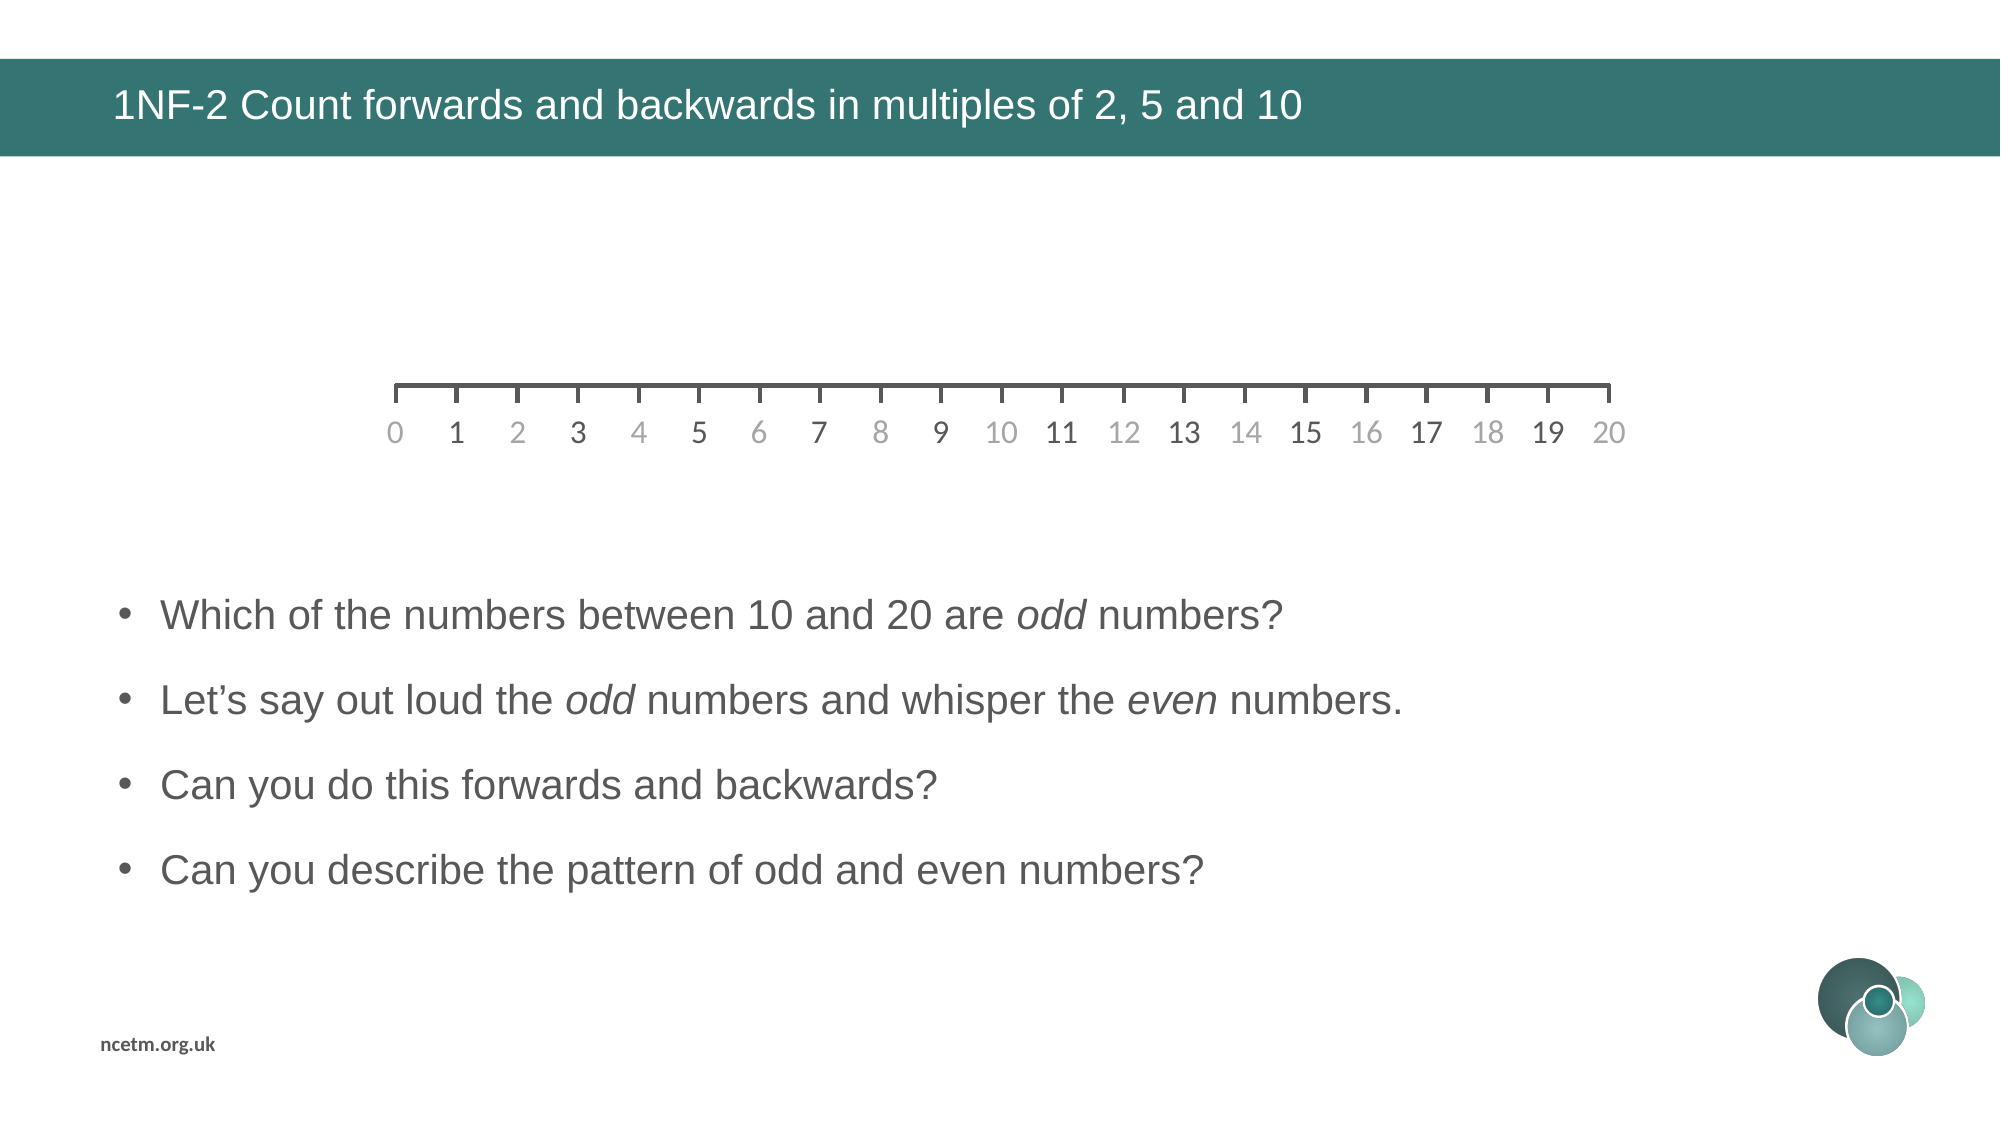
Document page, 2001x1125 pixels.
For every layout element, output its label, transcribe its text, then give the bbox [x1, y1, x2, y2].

picture [1818, 958, 1925, 1056]
text_box 18 [1463, 403, 1512, 458]
text_box 20 [1584, 403, 1709, 458]
text_box 11 [1025, 403, 1097, 458]
text_box 1 [433, 403, 478, 458]
text_box 8 [855, 403, 905, 458]
text_box 17 [1390, 403, 1463, 458]
text_box 19 [1512, 403, 1584, 458]
text_box 6 [736, 403, 783, 458]
text_box 5 [663, 403, 736, 458]
text_box 7 [783, 403, 855, 458]
text_box 15 [1269, 403, 1342, 458]
text_box 13 [1148, 403, 1220, 458]
text_box 0 [356, 403, 433, 458]
text_box Which of the numbers between 10 and 20 are odd numbers? Let’s say out loud the odd numbers and whisper the even numbers. Can you do this forwards and backwards? Can you describe the pattern of odd and even numbers? [103, 570, 1901, 789]
text_box 3 [542, 403, 614, 458]
text_box 2 [478, 403, 542, 458]
text_box 12 [1097, 403, 1148, 458]
text_box 14 [1220, 403, 1269, 458]
text_box 9 [905, 403, 977, 458]
text_box 4 [614, 403, 663, 458]
text_box 10 [977, 403, 1025, 458]
text_box 16 [1342, 403, 1390, 458]
title 1NF-2 Count forwards and backwards in multiples of 2, 5 and 10 [97, 76, 1945, 147]
